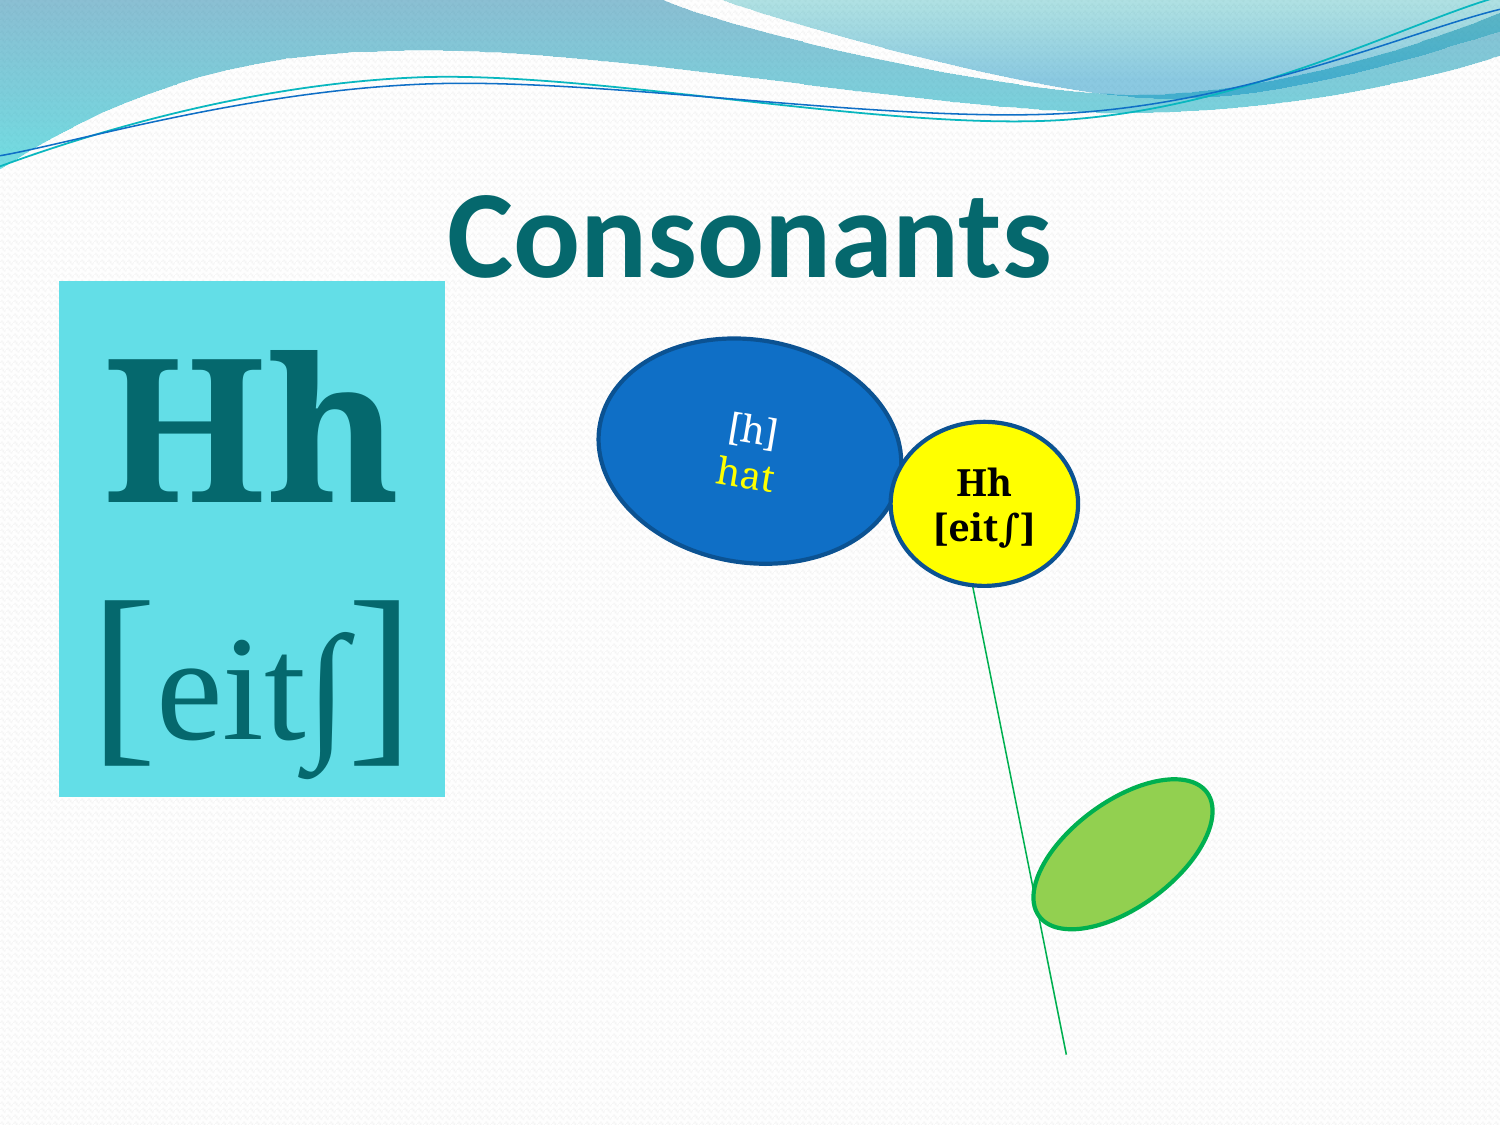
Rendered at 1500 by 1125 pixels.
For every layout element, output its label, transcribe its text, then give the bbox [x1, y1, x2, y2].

text_box [1031, 880, 1178, 932]
table_header Hh [eit∫] [59, 281, 445, 797]
title Consonants [75, 115, 1425, 303]
text_box Hh [eit∫] [888, 419, 1081, 588]
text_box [784, 773, 1255, 868]
text_box [h] hat [596, 336, 904, 566]
